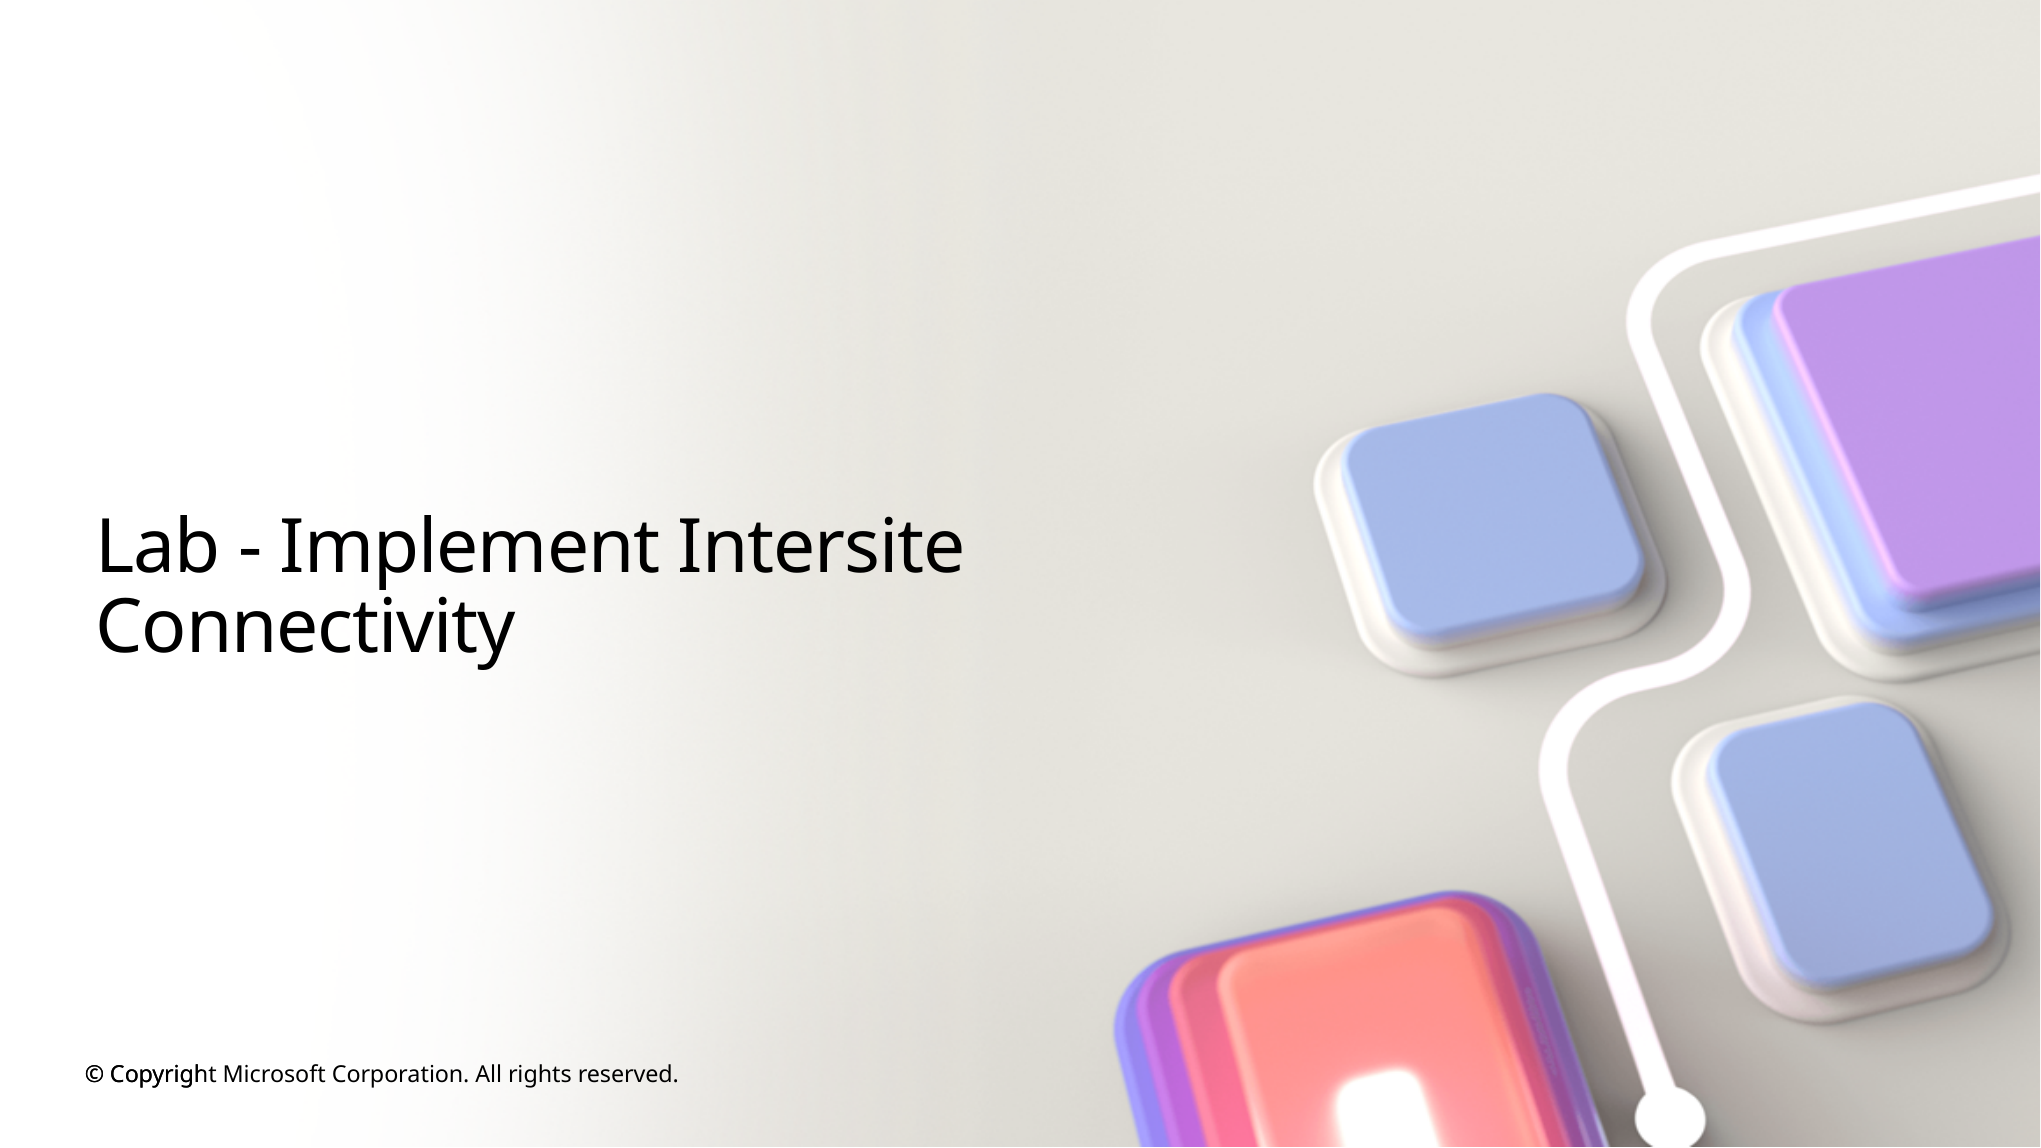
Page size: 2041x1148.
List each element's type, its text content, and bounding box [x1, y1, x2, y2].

picture [202, 0, 2041, 1147]
title Lab - Implement Intersite Connectivity [95, 505, 1158, 670]
